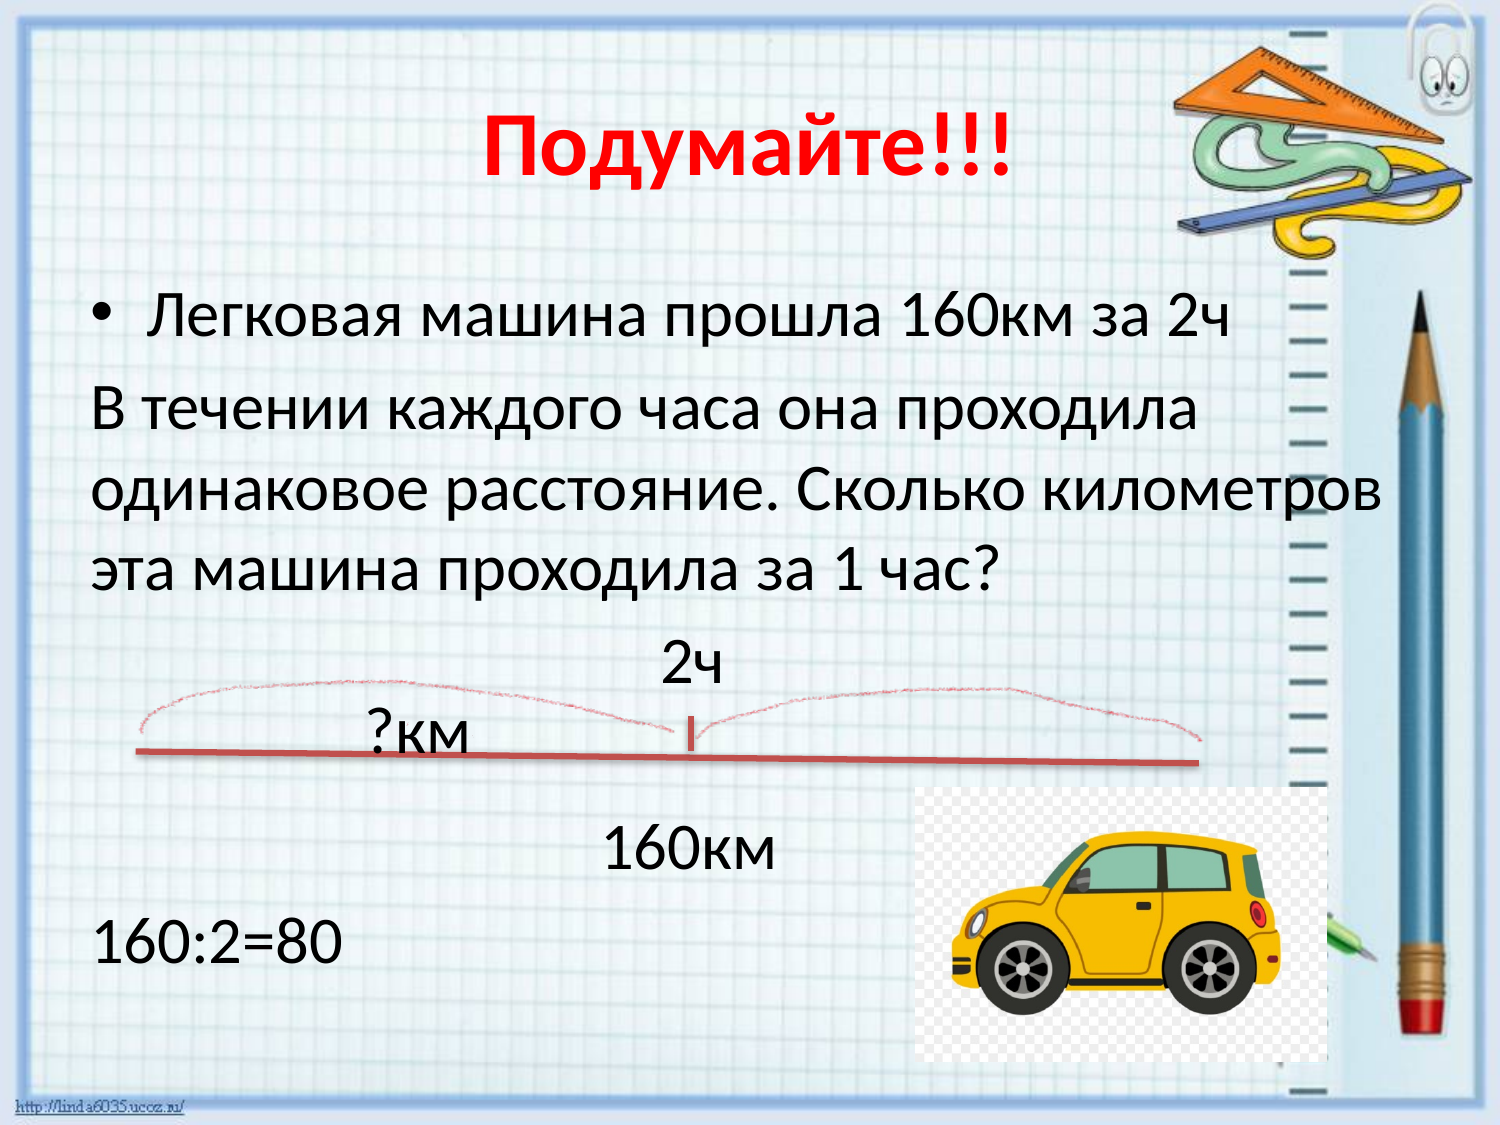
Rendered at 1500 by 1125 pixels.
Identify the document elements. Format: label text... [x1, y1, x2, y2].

list Легковая машина прошла 160км за 2ч В течении каждого часа она проходила одинаковое расстояние. Сколько километров эта машина проходила за 1 час? 2ч 160км 160:2=80 [75, 262, 1425, 1005]
title Подумайте!!! [75, 45, 1425, 233]
text_box ?км [349, 679, 526, 749]
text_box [405, 721, 474, 737]
picture [0, 0, 1500, 1125]
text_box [135, 751, 1200, 764]
